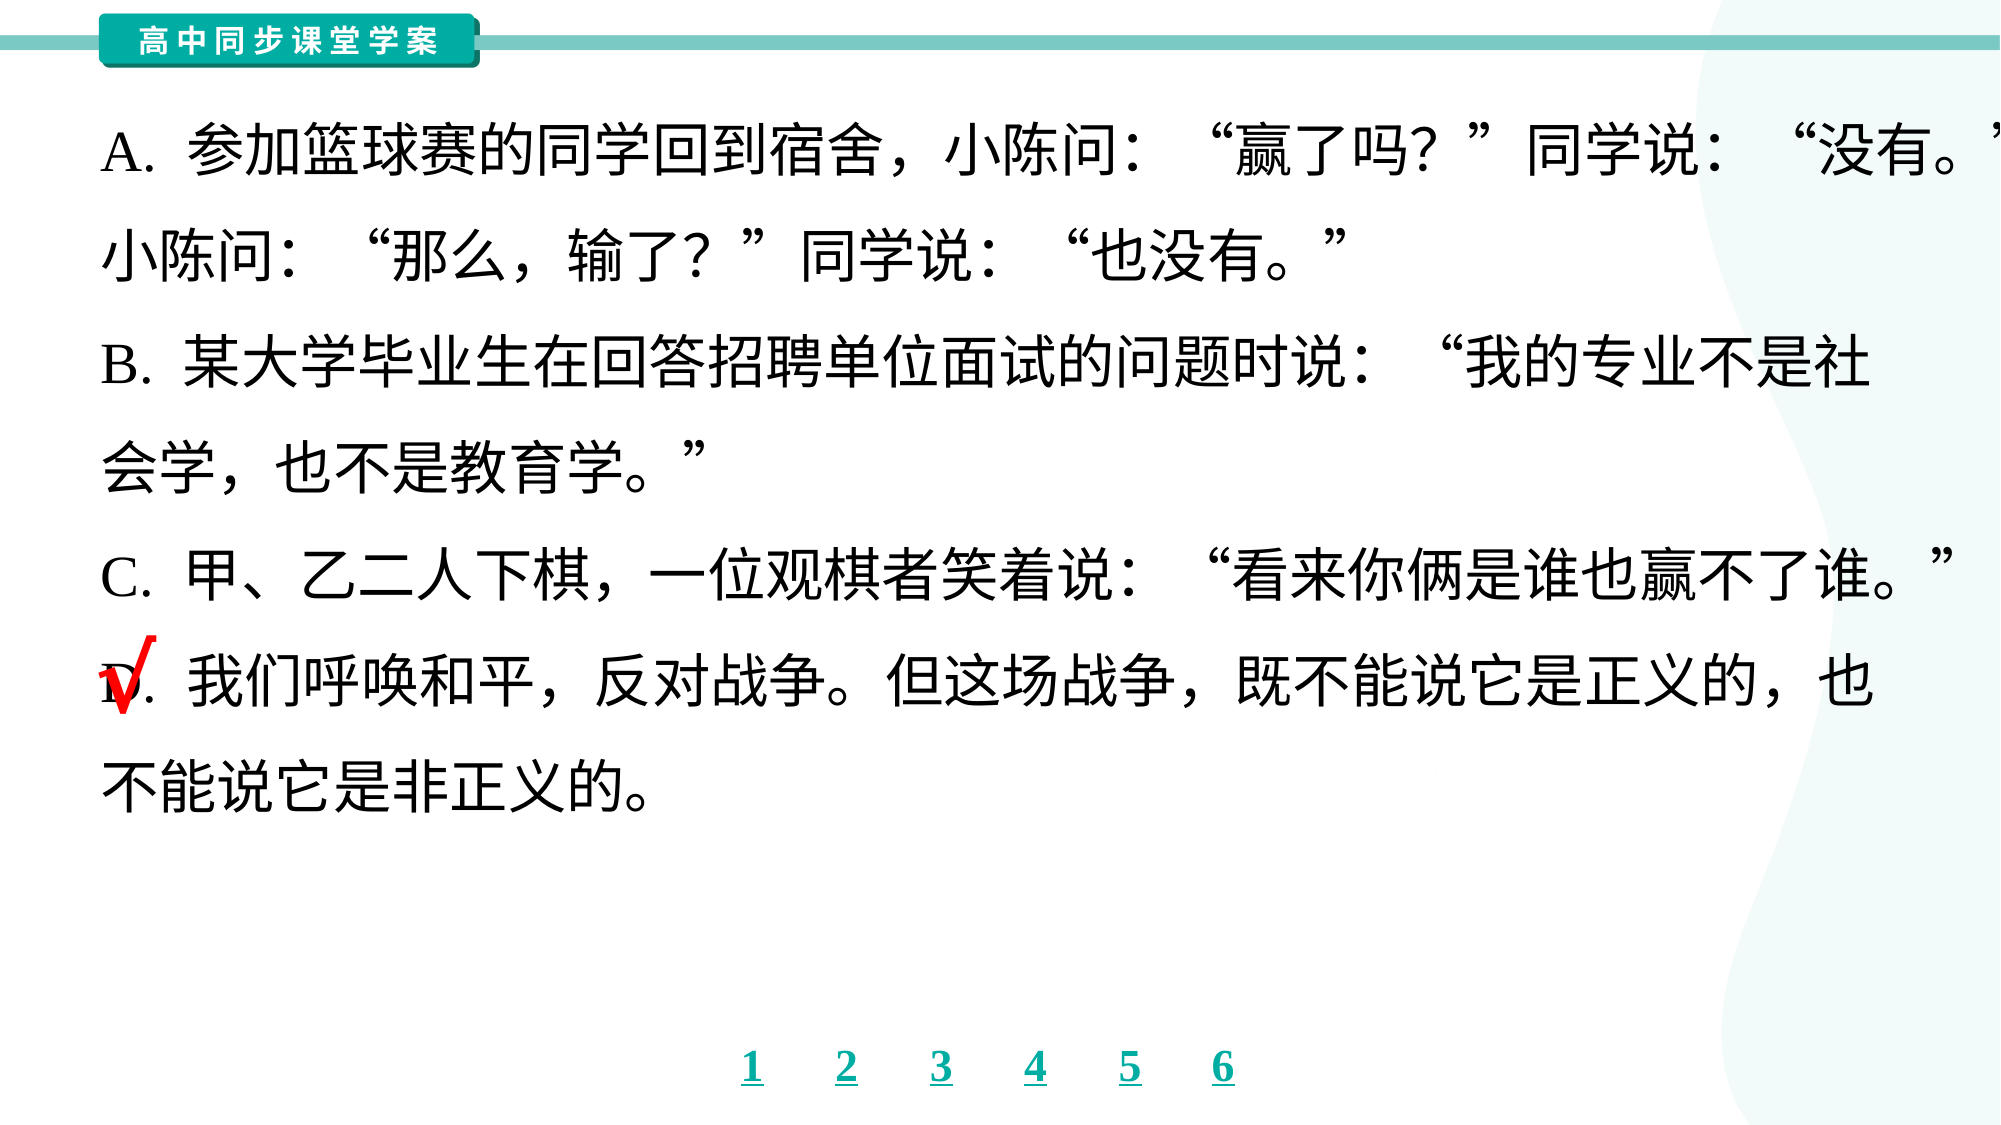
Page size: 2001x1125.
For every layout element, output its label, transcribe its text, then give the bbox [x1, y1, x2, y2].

picture [0, 0, 2000, 1125]
text_box A. 参加篮球赛的同学回到宿舍，小陈问：“赢了吗？”同学说：“没有。” 小陈问：“那么，输了？”同学说：“也没有。” B. 某大学毕业生在回答招聘单位面试的问题时说：“我的专业不是社 会学，也不是教育学。” C. 甲、乙二人下棋，一位观棋者笑着说：“看来你俩是谁也赢不了谁。” D. 我们呼唤和平，反对战争。但这场战争，既不能说它是正义的，也 不能说它是非正义的。 [100, 76, 1899, 821]
text_box √ [95, 620, 157, 731]
